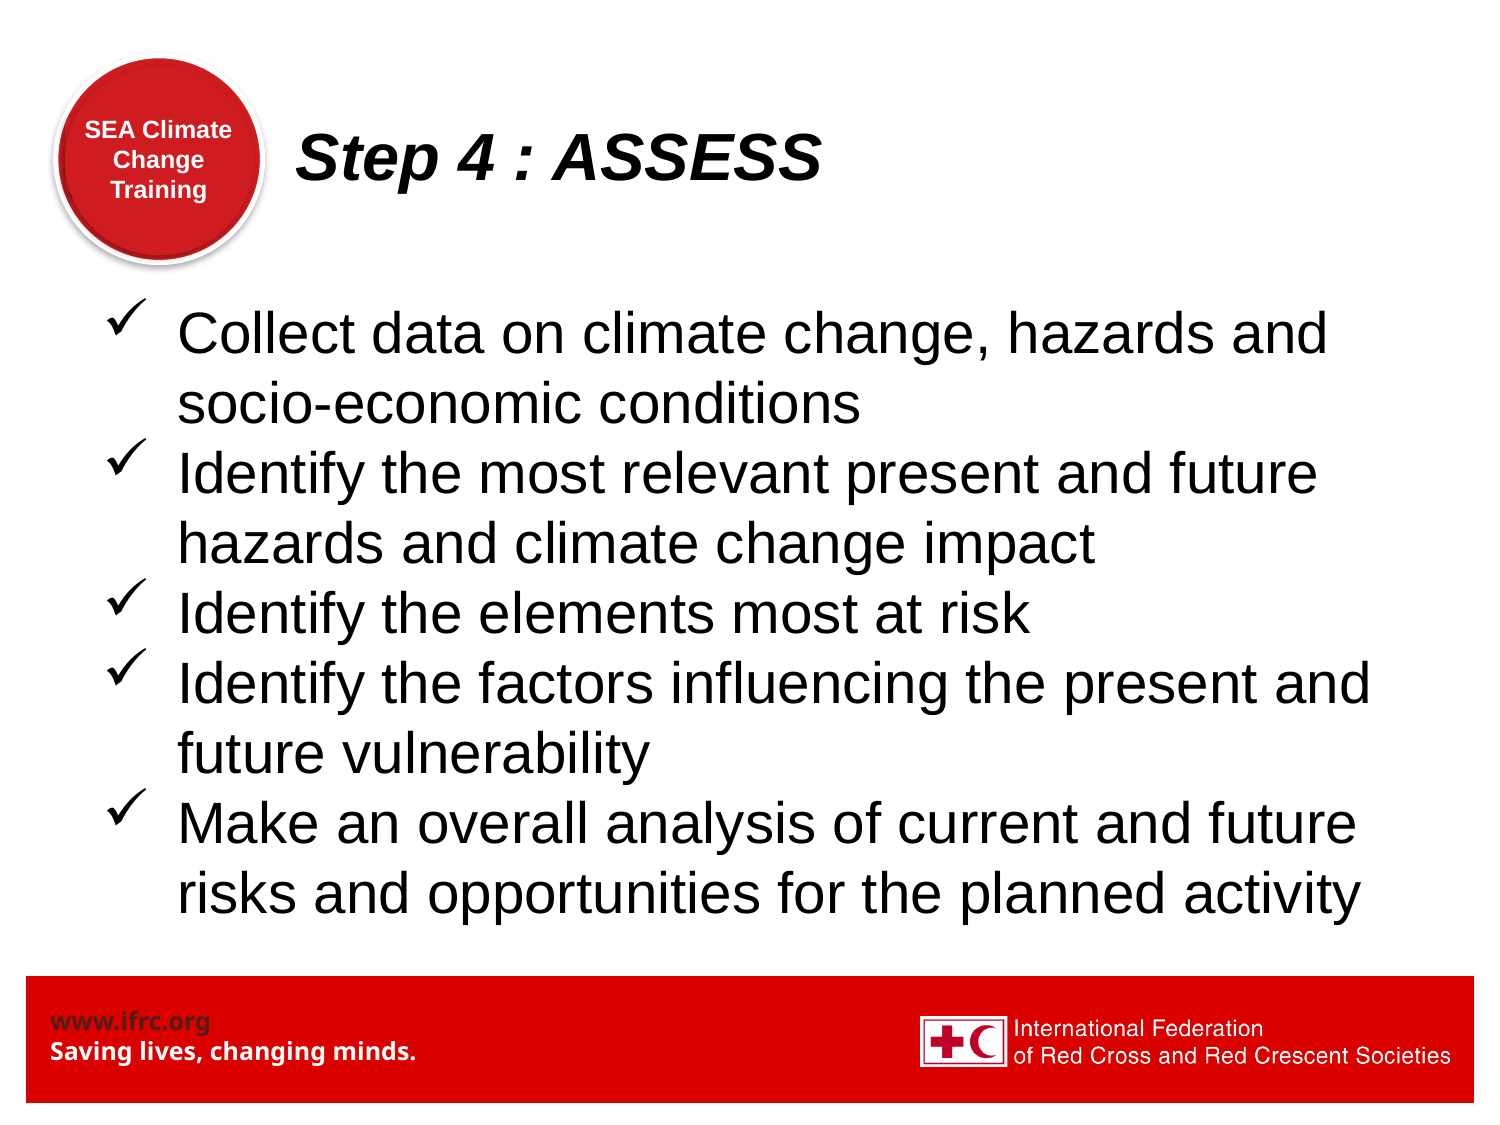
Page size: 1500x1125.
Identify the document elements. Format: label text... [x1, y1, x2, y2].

picture [920, 1016, 1450, 1067]
text_box Step 4 : ASSESS [280, 106, 1338, 202]
text_box Collect data on climate change, hazards and socio-economic conditions Identify the most relevant present and future hazards and climate change impact Identify the elements most at risk Identify the factors influencing the present and future vulnerability Make an overall analysis of current and future risks and opportunities for the planned activity [87, 287, 1413, 933]
